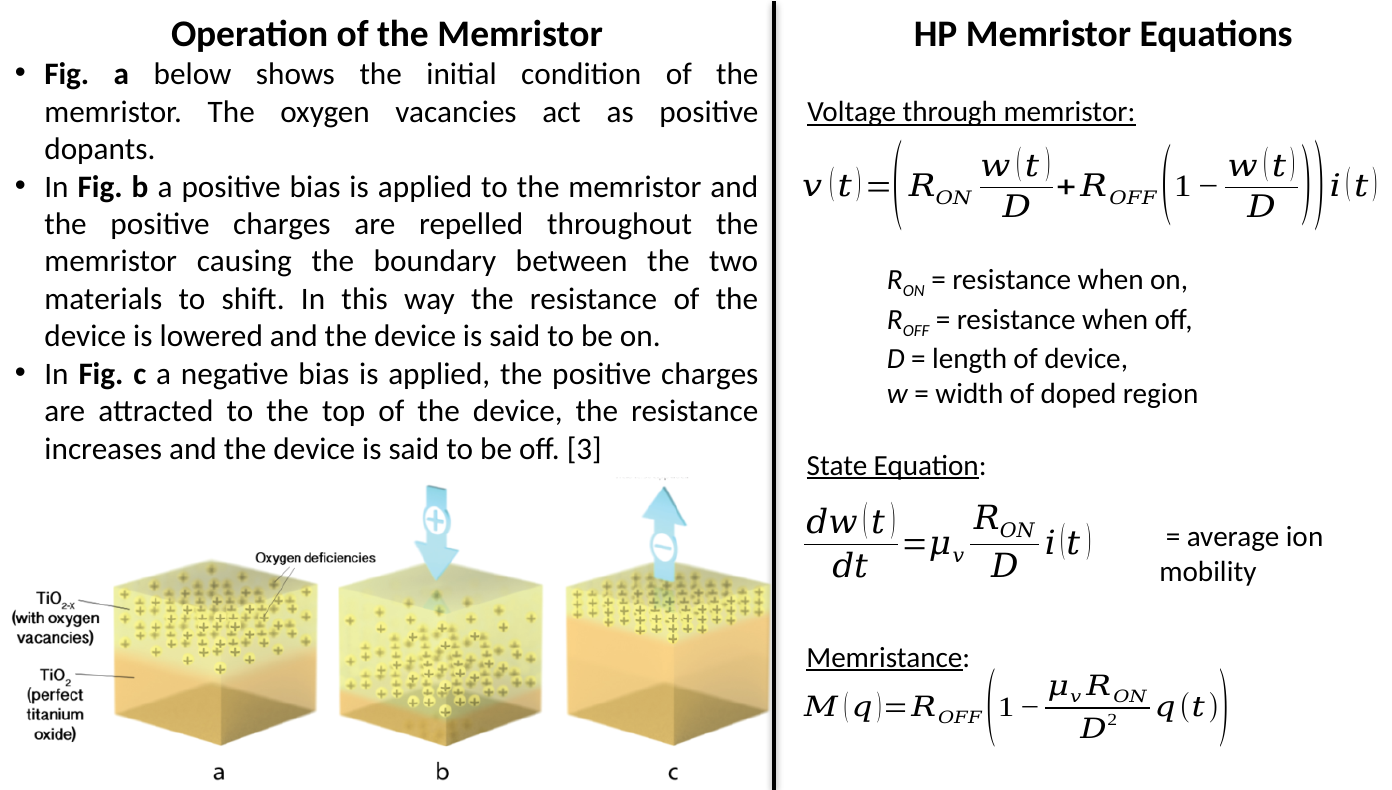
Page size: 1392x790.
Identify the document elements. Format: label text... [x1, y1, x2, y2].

picture [1, 477, 774, 790]
text_box HP Memristor Equations [898, 1, 1309, 61]
text_box Operation of the Memristor Fig. a below shows the initial condition of the memristor. The oxygen vacancies act as positive dopants. In Fig. b a positive bias is applied to the memristor and the positive charges are repelled throughout the memristor causing the boundary between the two materials to shift. In this way the resistance of the device is lowered and the device is said to be on. In Fig. c a negative bias is applied, the positive charges are attracted to the top of the device, the resistance increases and the device is said to be off. [3] [0, 1, 770, 473]
text_box Memristance: [791, 631, 986, 681]
text_box Voltage through memristor: [792, 85, 1151, 135]
text_box RON = resistance when on, ROFF = resistance when off, D = length of device, w = width of doped region [872, 252, 1214, 418]
text_box State Equation: [791, 438, 1002, 489]
